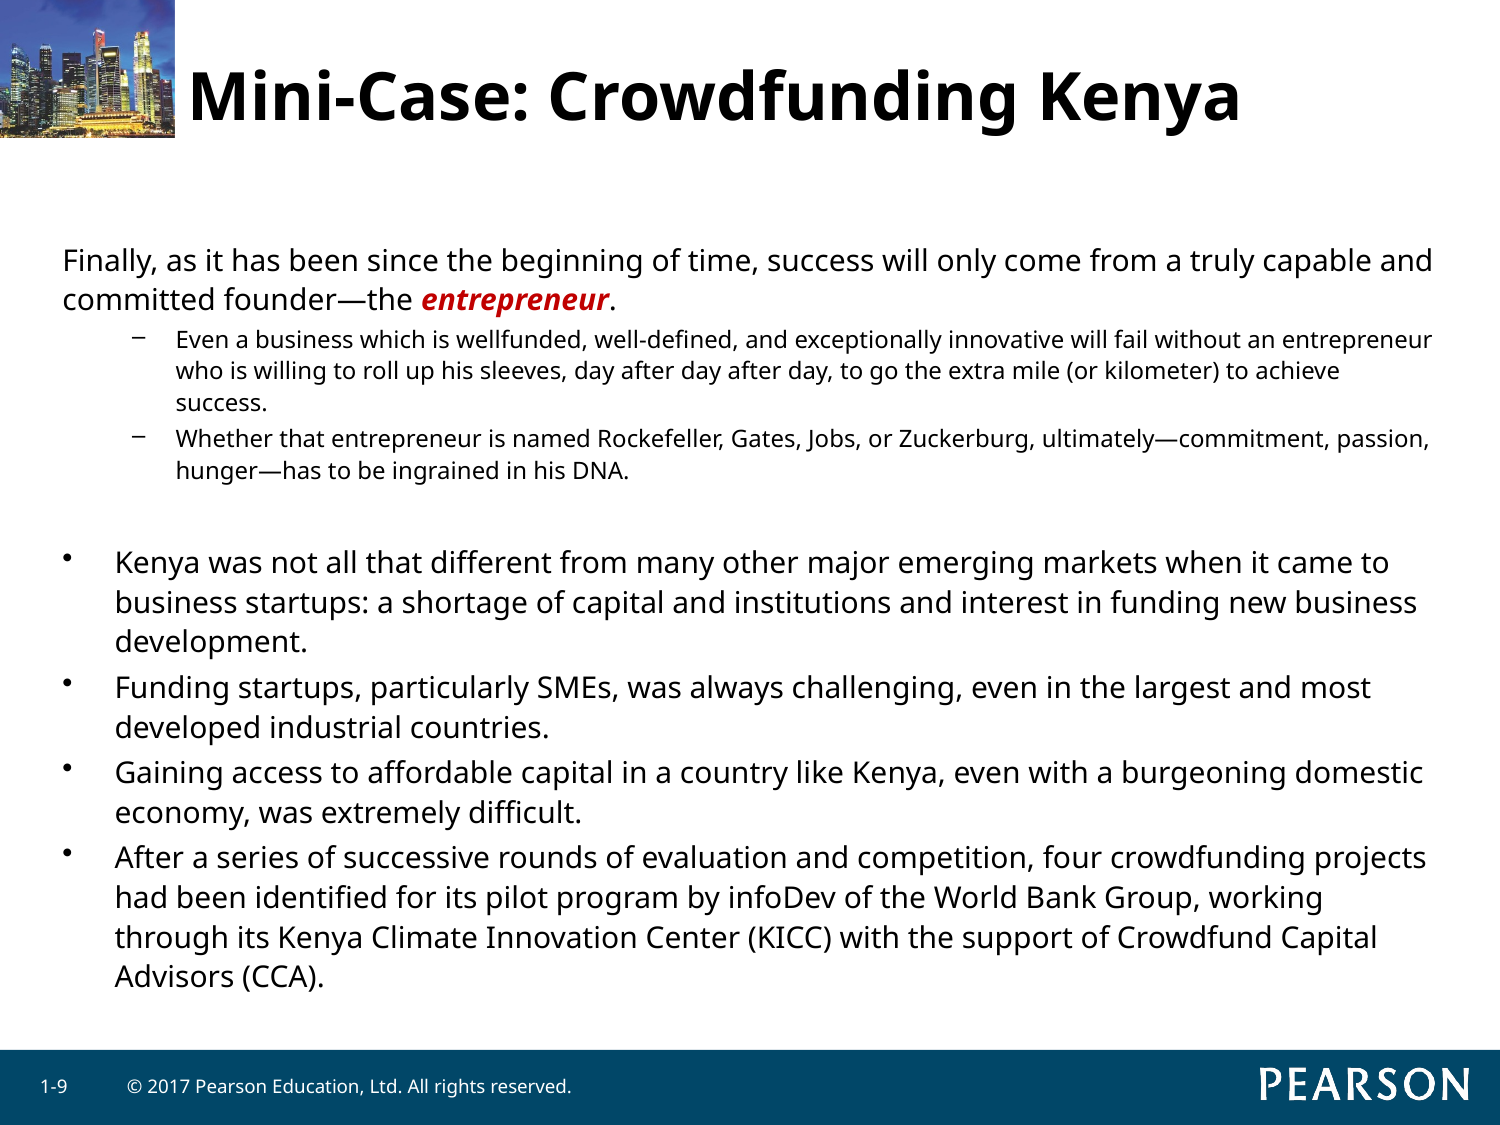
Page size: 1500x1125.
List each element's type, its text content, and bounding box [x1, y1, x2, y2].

list Finally, as it has been since the beginning of time, success will only come from a truly capable and committed founder—the entrepreneur. Even a business which is wellfunded, well-defined, and exceptionally innovative will fail without an entrepreneur who is willing to roll up his sleeves, day after day after day, to go the extra mile (or kilometer) to achieve success. Whether that entrepreneur is named Rockefeller, Gates, Jobs, or Zuckerburg, ultimately—commitment, passion, hunger—has to be ingrained in his DNA. Kenya was not all that different from many other major emerging markets when it came to business startups: a shortage of capital and institutions and interest in funding new business development. Funding startups, particularly SMEs, was always challenging, even in the largest and most developed industrial countries. Gaining access to affordable capital in a country like Kenya, even with a burgeoning domestic economy, was extremely difficult. After a series of successive rounds of evaluation and competition, four crowdfunding projects had been identified for its pilot program by infoDev of the World Bank Group, working through its Kenya Climate Innovation Center (KICC) with the support of Crowdfund Capital Advisors (CCA). [62, 237, 1438, 1000]
title Mini-Case: Crowdfunding Kenya [187, 0, 1450, 188]
picture [0, 0, 175, 138]
